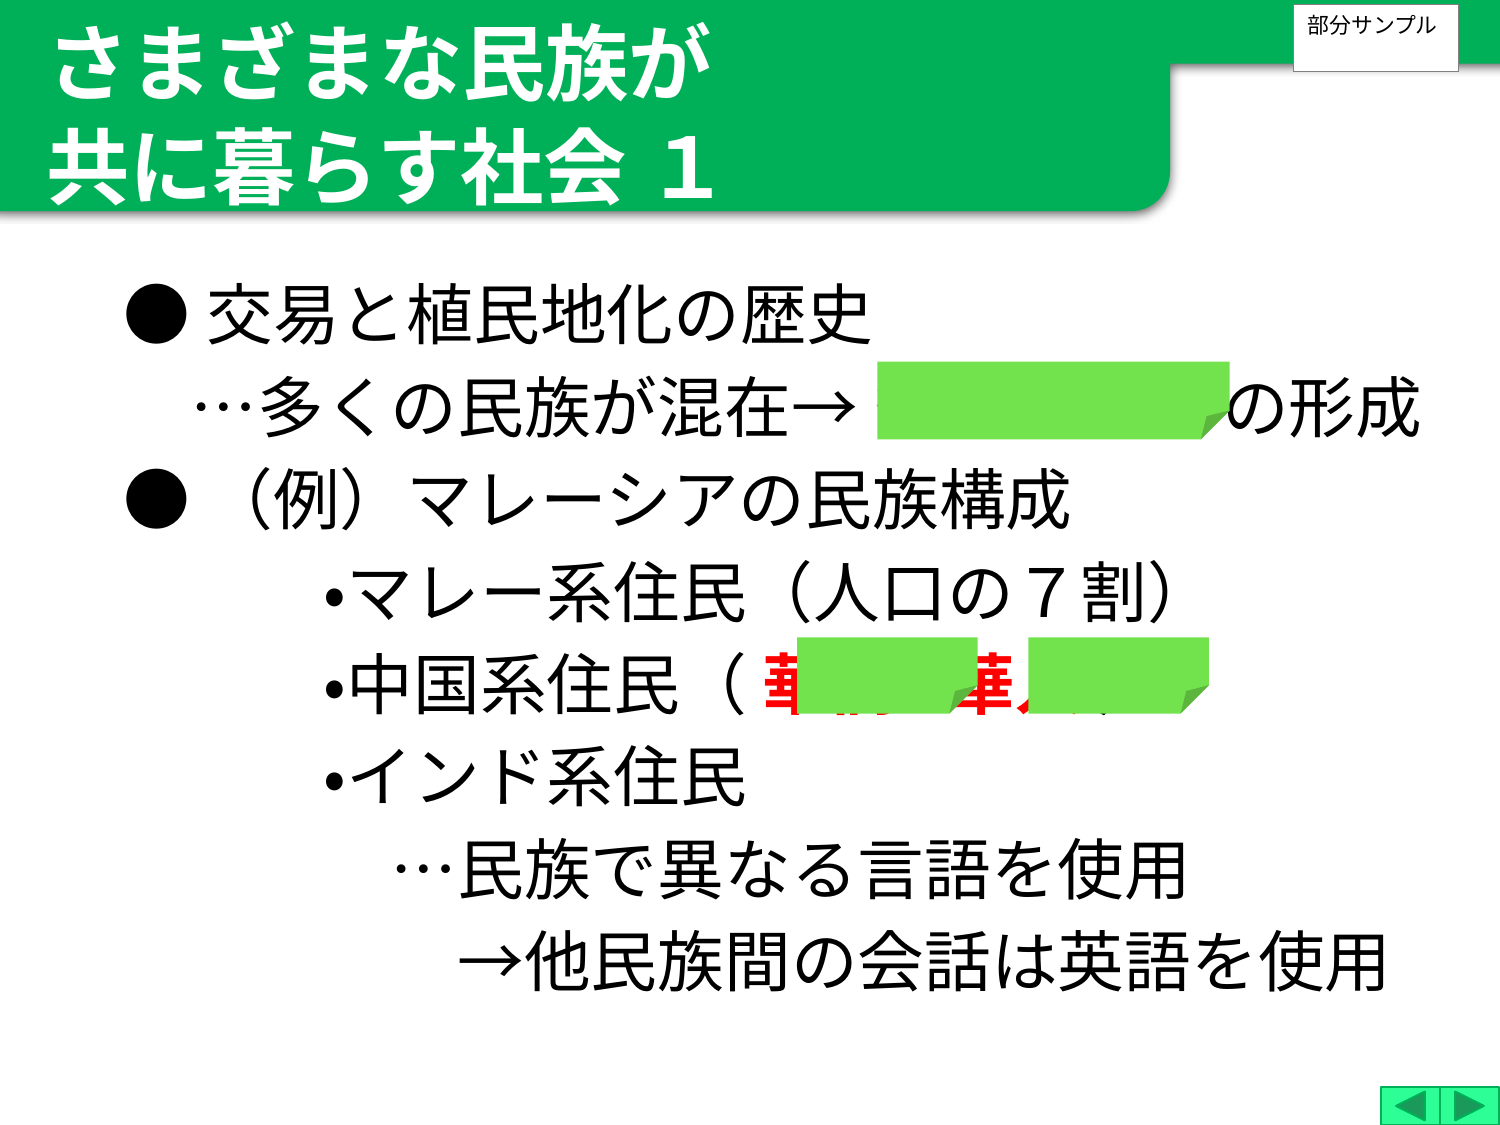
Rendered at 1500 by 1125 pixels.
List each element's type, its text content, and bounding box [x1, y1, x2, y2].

list ●交易と植民地化の歴史 …多くの民族が混在→ 多民族国家 の形成 ●（例）マレーシアの民族構成 ・マレー系住民（人口の７割） ・中国系住民（ 華僑 ・ 華人 ） ・インド系住民 …民族で異なる言語を使用 →他民族間の会話は英語を使用 [123, 272, 1441, 1087]
text_box 部分サンプル [1293, 4, 1459, 72]
text_box [876, 360, 1231, 441]
text_box [1439, 1086, 1500, 1125]
text_box [1027, 636, 1210, 715]
text_box さまざまな民族が 共に暮らす社会 １ [31, 0, 1094, 223]
text_box [1380, 1086, 1439, 1125]
text_box [796, 636, 979, 715]
